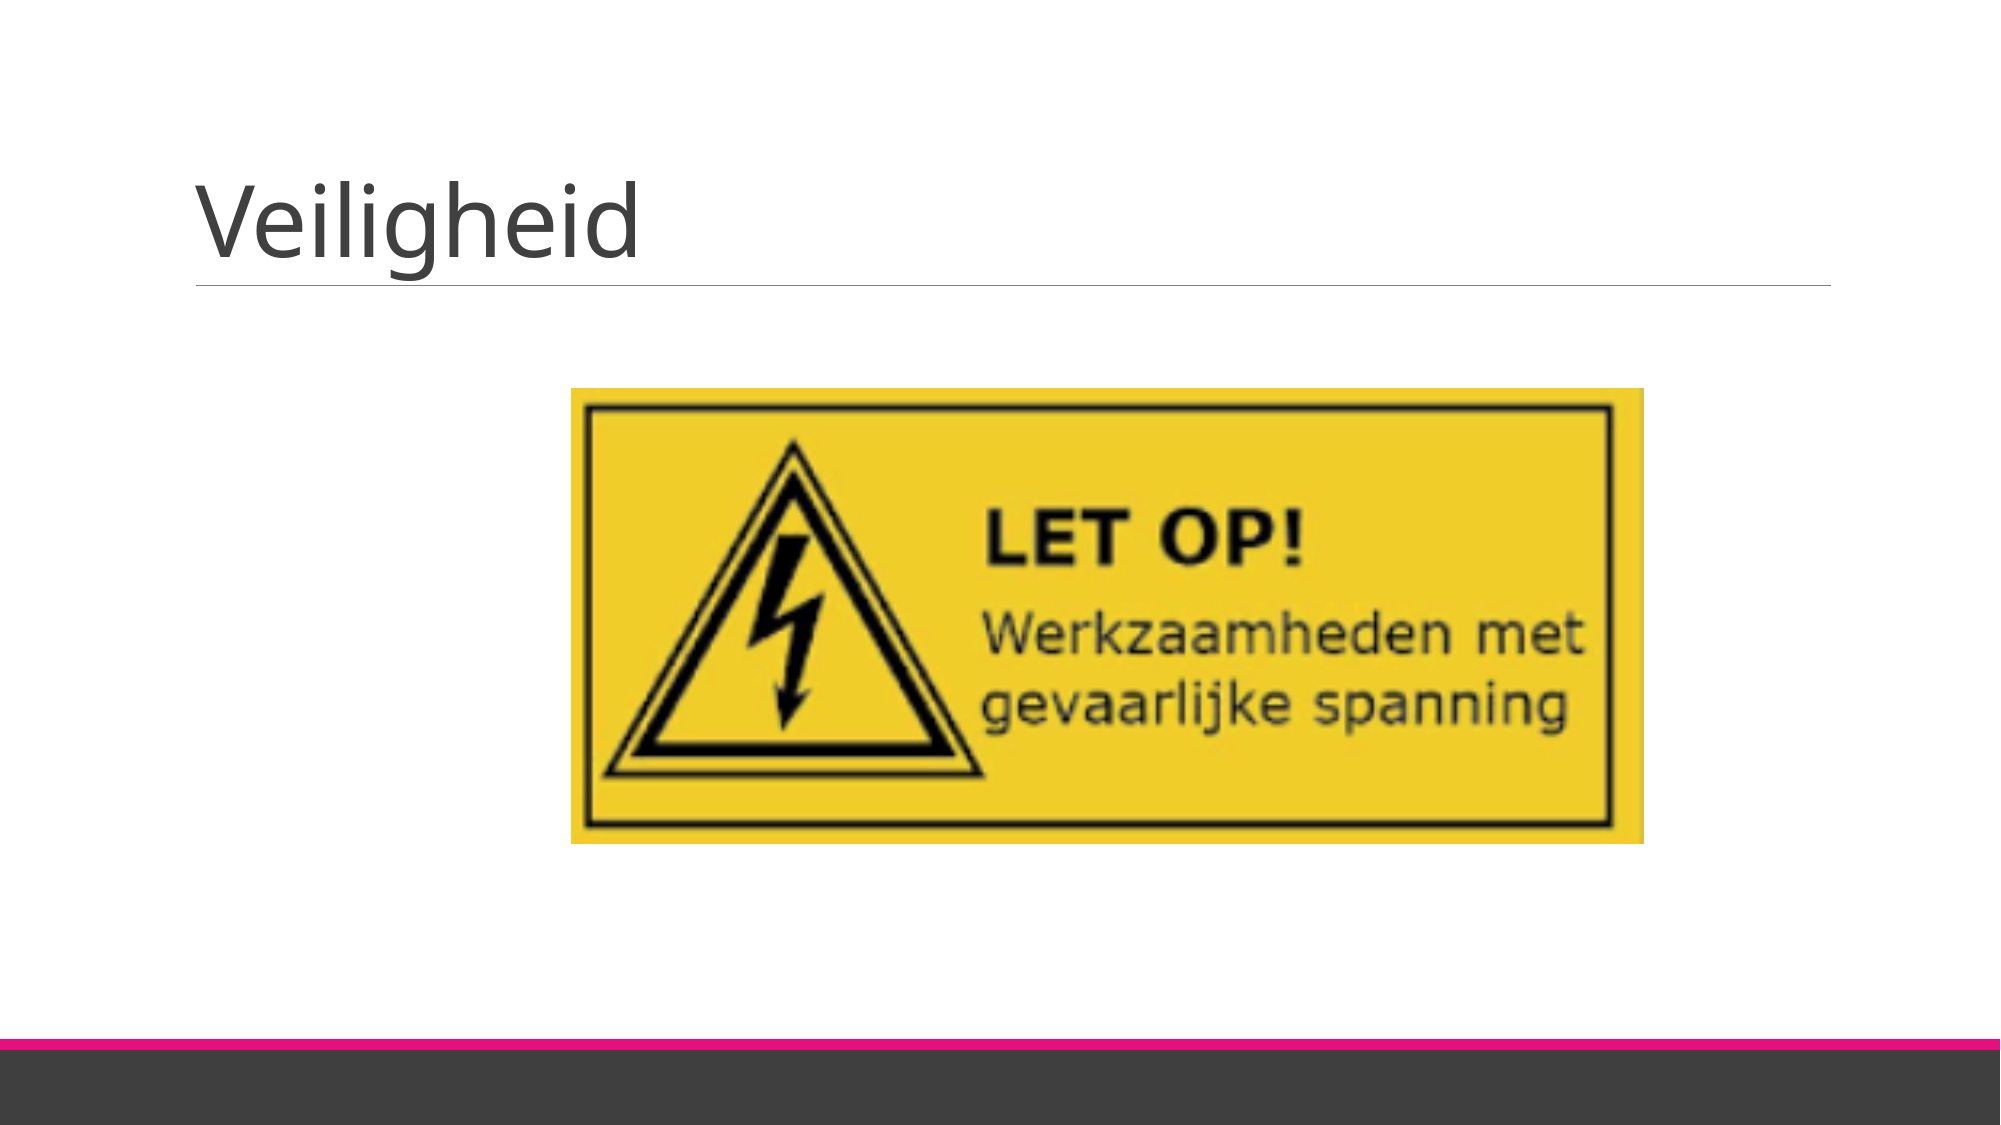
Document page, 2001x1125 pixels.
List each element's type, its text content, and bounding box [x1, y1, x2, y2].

title Veiligheid [180, 47, 1830, 285]
picture [570, 388, 1645, 845]
